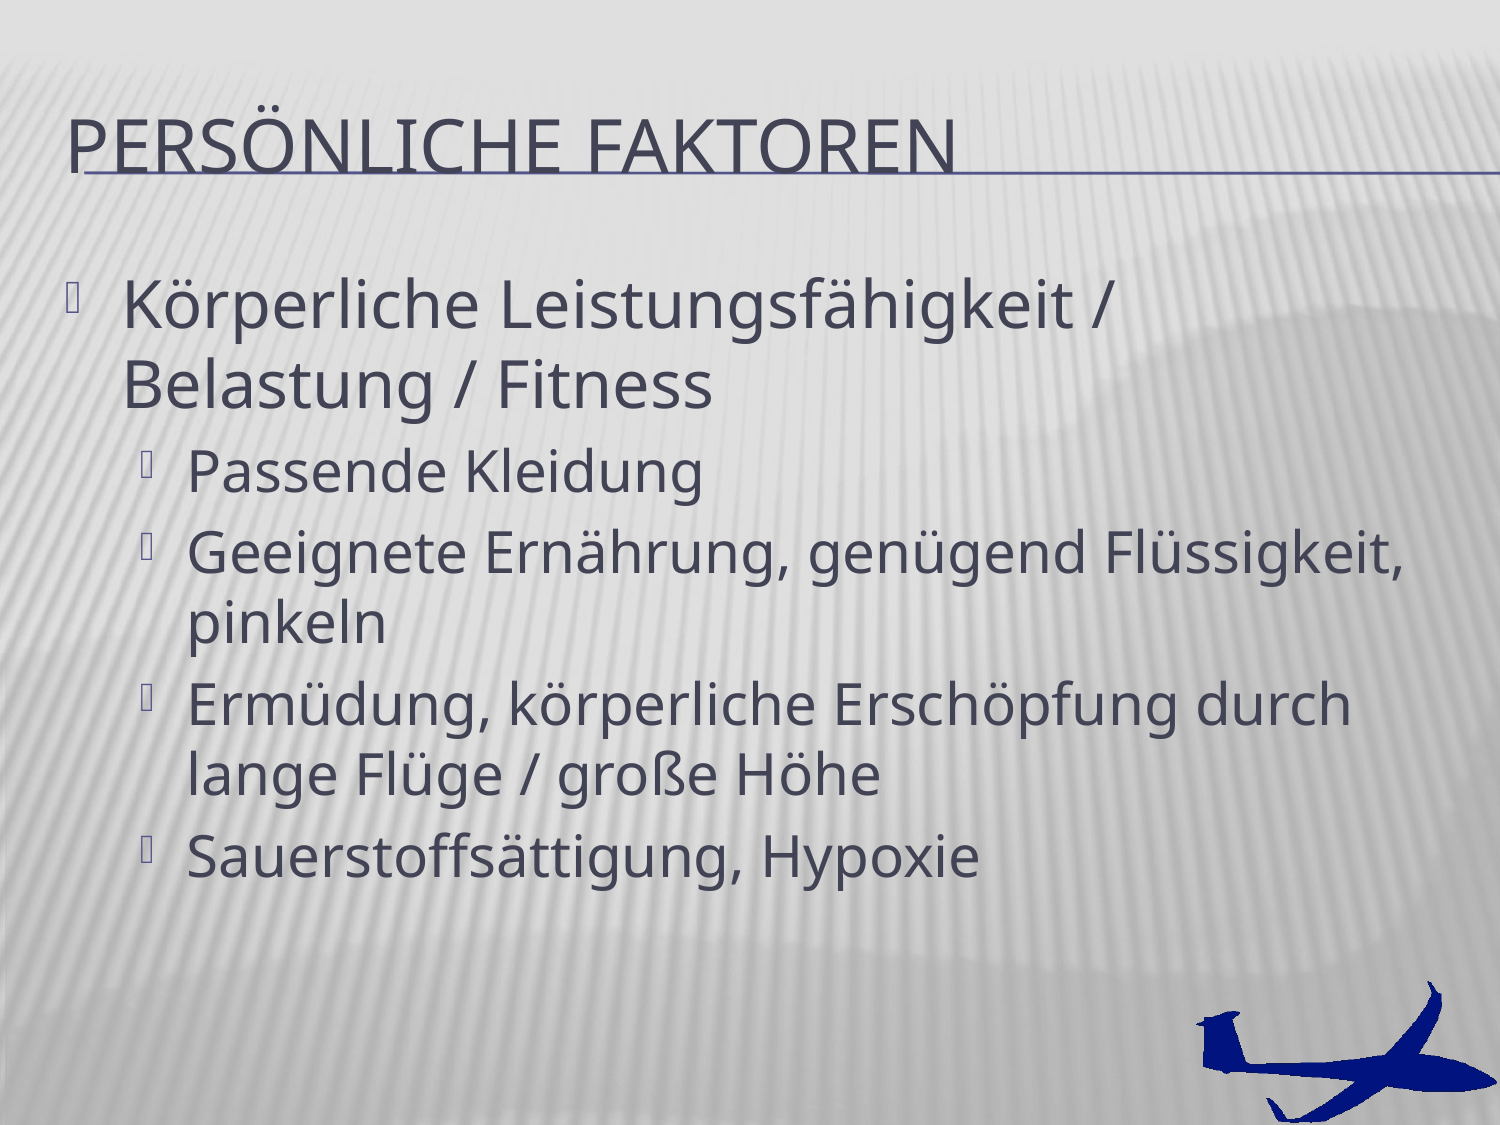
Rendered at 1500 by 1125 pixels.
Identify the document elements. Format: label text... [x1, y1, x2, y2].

picture [1195, 978, 1500, 1125]
title Persönliche Faktoren [50, 75, 1475, 213]
list Körperliche Leistungsfähigkeit / Belastung / Fitness Passende Kleidung Geeignete Ernährung, genügend Flüssigkeit, pinkeln Ermüdung, körperliche Erschöpfung durch lange Flüge / große Höhe Sauerstoffsättigung, Hypoxie [50, 254, 1500, 998]
